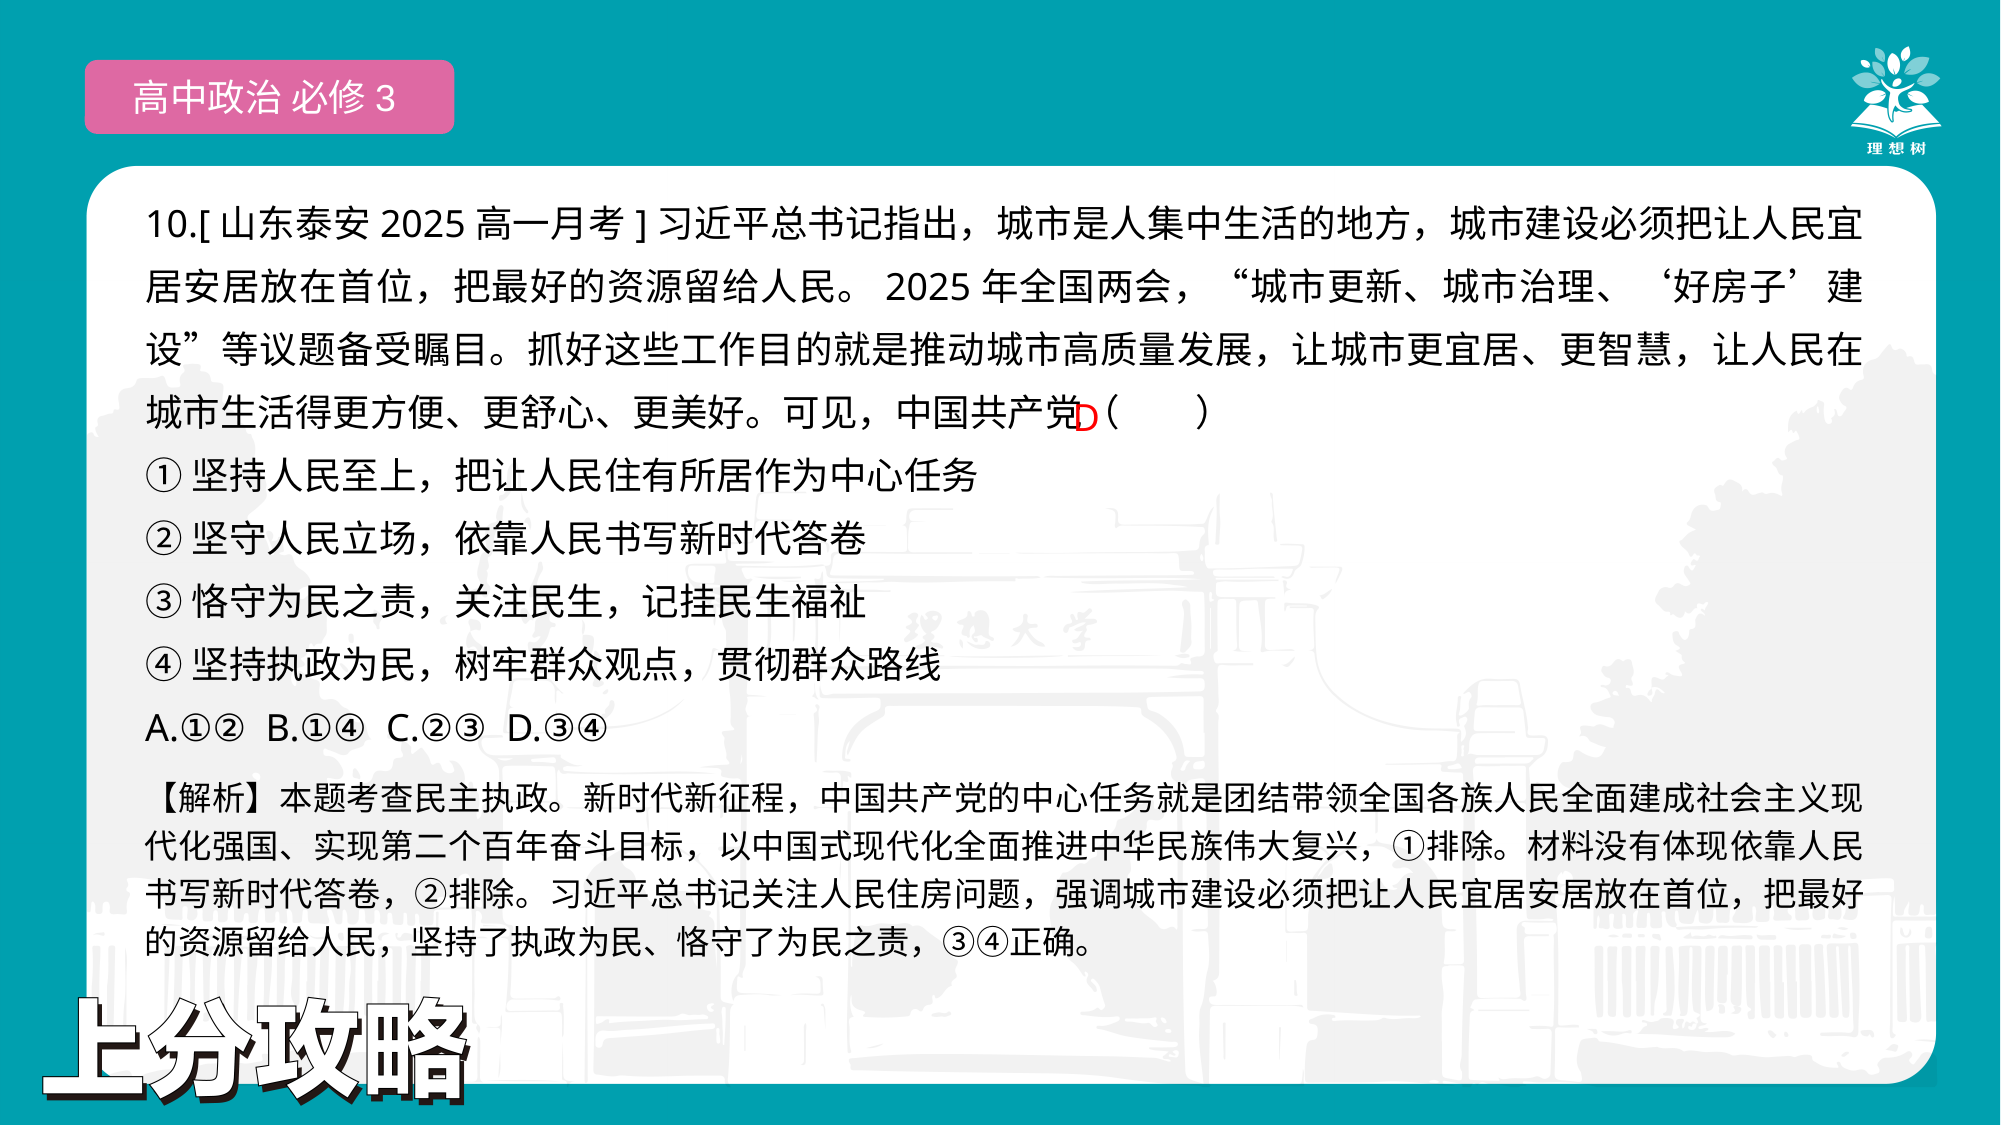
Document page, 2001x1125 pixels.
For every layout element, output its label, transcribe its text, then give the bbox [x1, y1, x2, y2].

picture [0, 0, 2001, 1125]
text_box 10.[山东泰安2025高一月考]习近平总书记指出，城市是人集中生活的地方，城市建设必须把让人民宜居安居放在首位，把最好的资源留给人民。2025年全国两会，“城市更新、城市治理、‘好房子’建设”等议题备受瞩目。抓好这些工作目的就是推动城市高质量发展，让城市更宜居、更智慧，让人民在城市生活得更方便、更舒心、更美好。可见，中国共产党（ ） ①坚持人民至上，把让人民住有所居作为中心任务 ②坚守人民立场，依靠人民书写新时代答卷 ③恪守为民之责，关注民生，记挂民生福祉 ④坚持执政为民，树牢群众观点，贯彻群众路线 A.①② B.①④ C.②③ D.③④ [130, 175, 1880, 757]
text_box 高中政治 必修3 [83, 58, 456, 135]
text_box D [1048, 364, 1165, 447]
text_box 【解析】本题考查民主执政。新时代新征程，中国共产党的中心任务就是团结带领全国各族人民全面建成社会主义现代化强国、实现第二个百年奋斗目标，以中国式现代化全面推进中华民族伟大复兴，①排除。材料没有体现依靠人民书写新时代答卷，②排除。习近平总书记关注人民住房问题，强调城市建设必须把让人民宜居安居放在首位，把最好的资源留给人民，坚持了执政为民、恪守了为民之责，③④正确。 [130, 761, 1880, 969]
